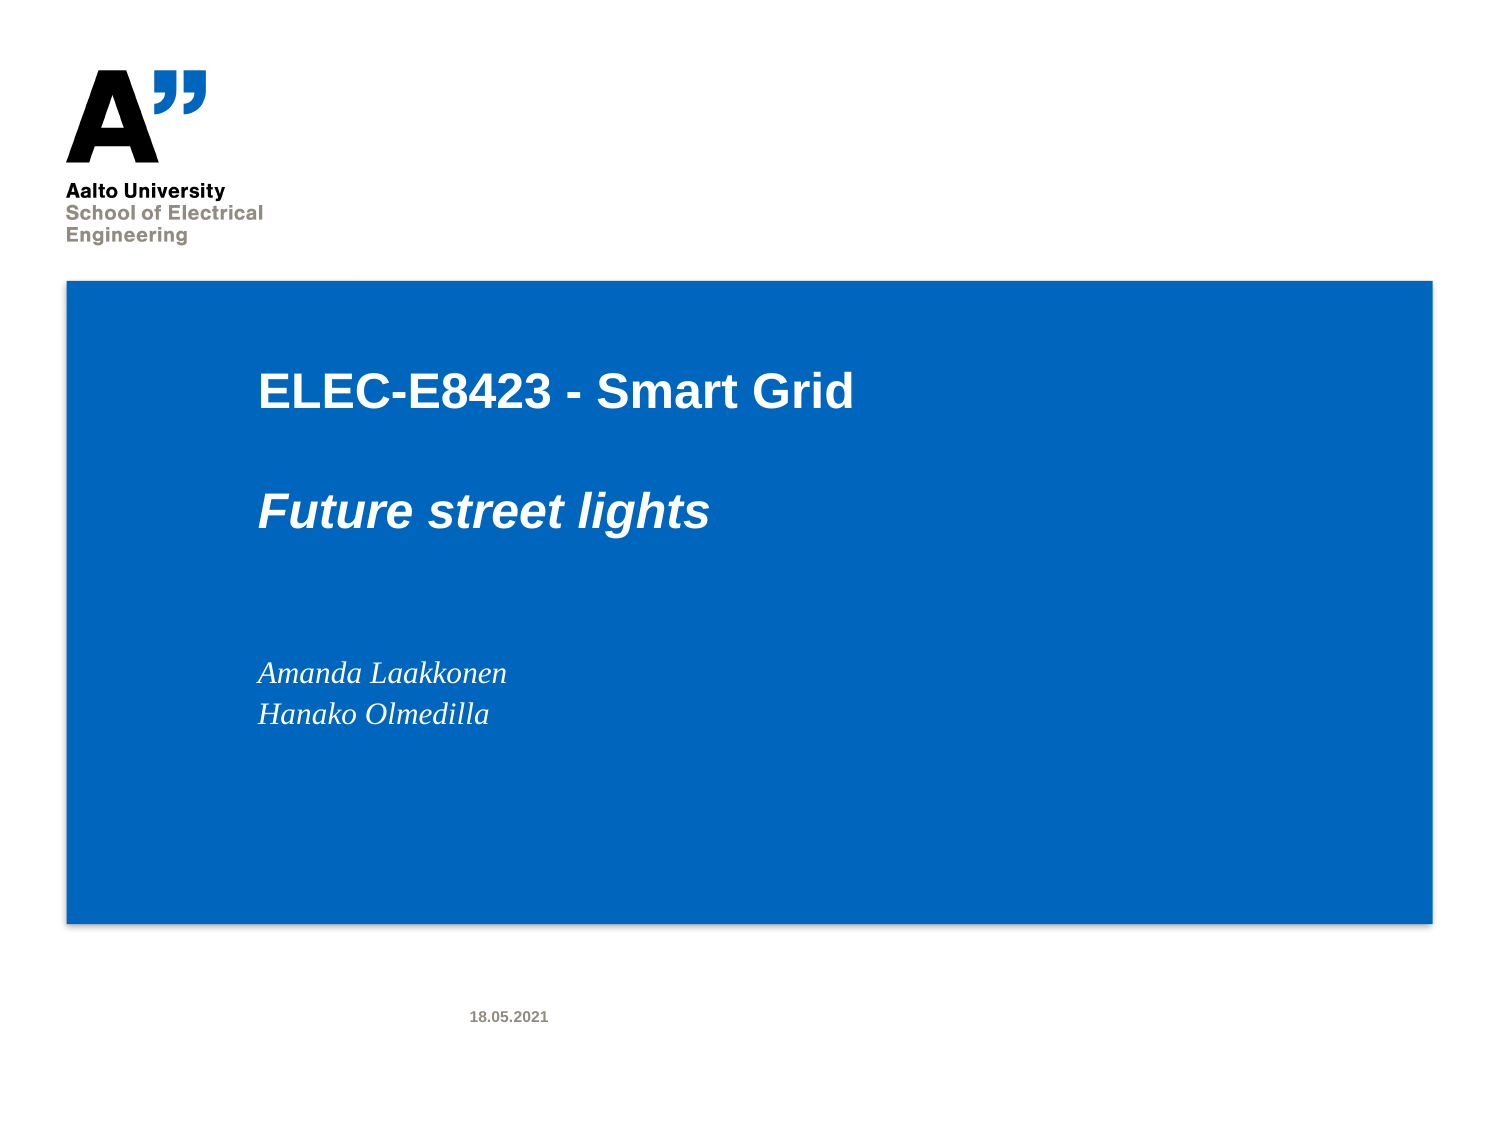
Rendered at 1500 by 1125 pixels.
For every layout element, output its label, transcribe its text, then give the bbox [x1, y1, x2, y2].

list 18.05.2021 [469, 1006, 803, 1082]
picture [0, 0, 355, 335]
title ELEC-E8423 - Smart Grid Future street lights [257, 358, 1215, 656]
subtitle Amanda Laakkonen Hanako Olmedilla [257, 655, 1032, 818]
